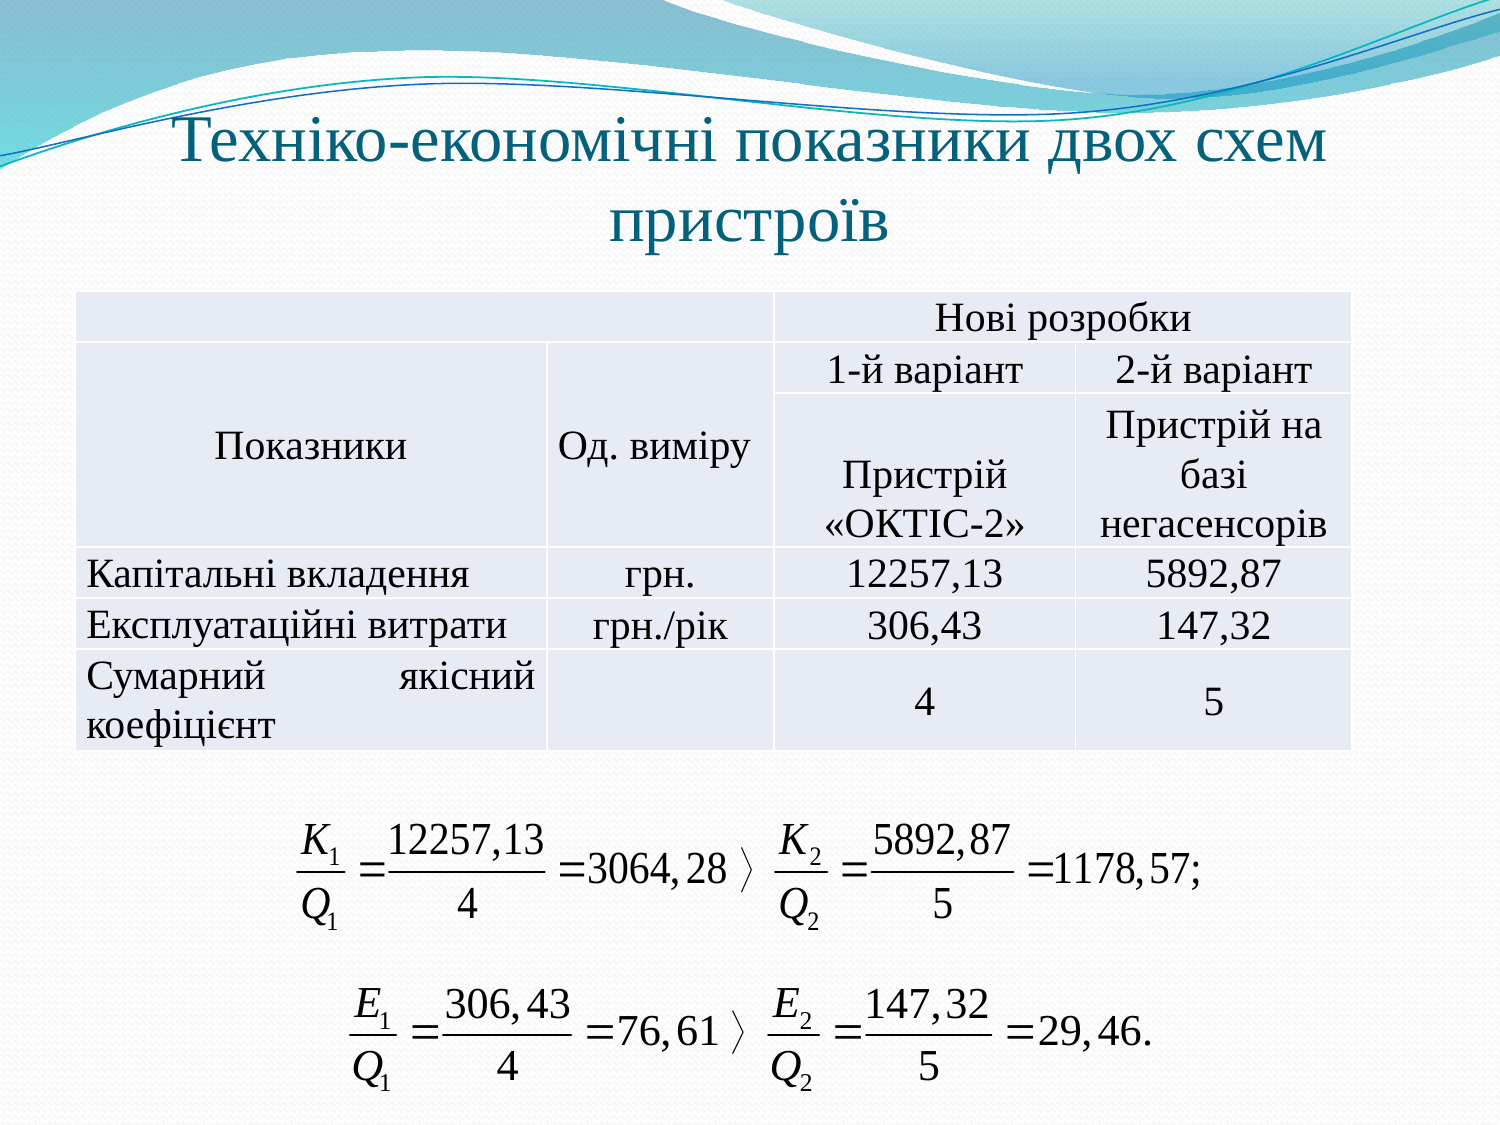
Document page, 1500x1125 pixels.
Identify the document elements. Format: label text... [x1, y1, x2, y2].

table_header [76, 292, 773, 341]
table_cell 306,43 [775, 599, 1075, 648]
table_header Нові розробки [775, 292, 1351, 341]
table_cell грн. [548, 548, 773, 597]
table_cell Пристрій на базі негасенсорів [1076, 394, 1351, 546]
table_cell 2-й варіант [1076, 343, 1351, 392]
table_cell Показники [76, 343, 546, 546]
table_cell [548, 650, 773, 750]
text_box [289, 810, 1211, 941]
table_cell Капітальні вкладення [76, 548, 546, 597]
table_cell Од. виміру [548, 343, 773, 546]
table_cell грн./рік [548, 599, 773, 648]
table_cell 5892,87 [1076, 548, 1351, 597]
table_cell 1-й варіант [775, 343, 1075, 392]
table_cell 147,32 [1076, 599, 1351, 648]
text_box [342, 975, 1158, 1102]
table_cell 5 [1076, 650, 1351, 750]
table_cell Експлуатаційні витрати [76, 599, 546, 648]
table_cell 4 [775, 650, 1075, 750]
table_cell 12257,13 [775, 548, 1075, 597]
table_cell Сумарний якісний коефіцієнт [76, 650, 546, 750]
title Техніко-економічні показники двох схем пристроїв [75, 30, 1425, 256]
table_cell Пристрій «ОКТІС-2» [775, 394, 1075, 546]
